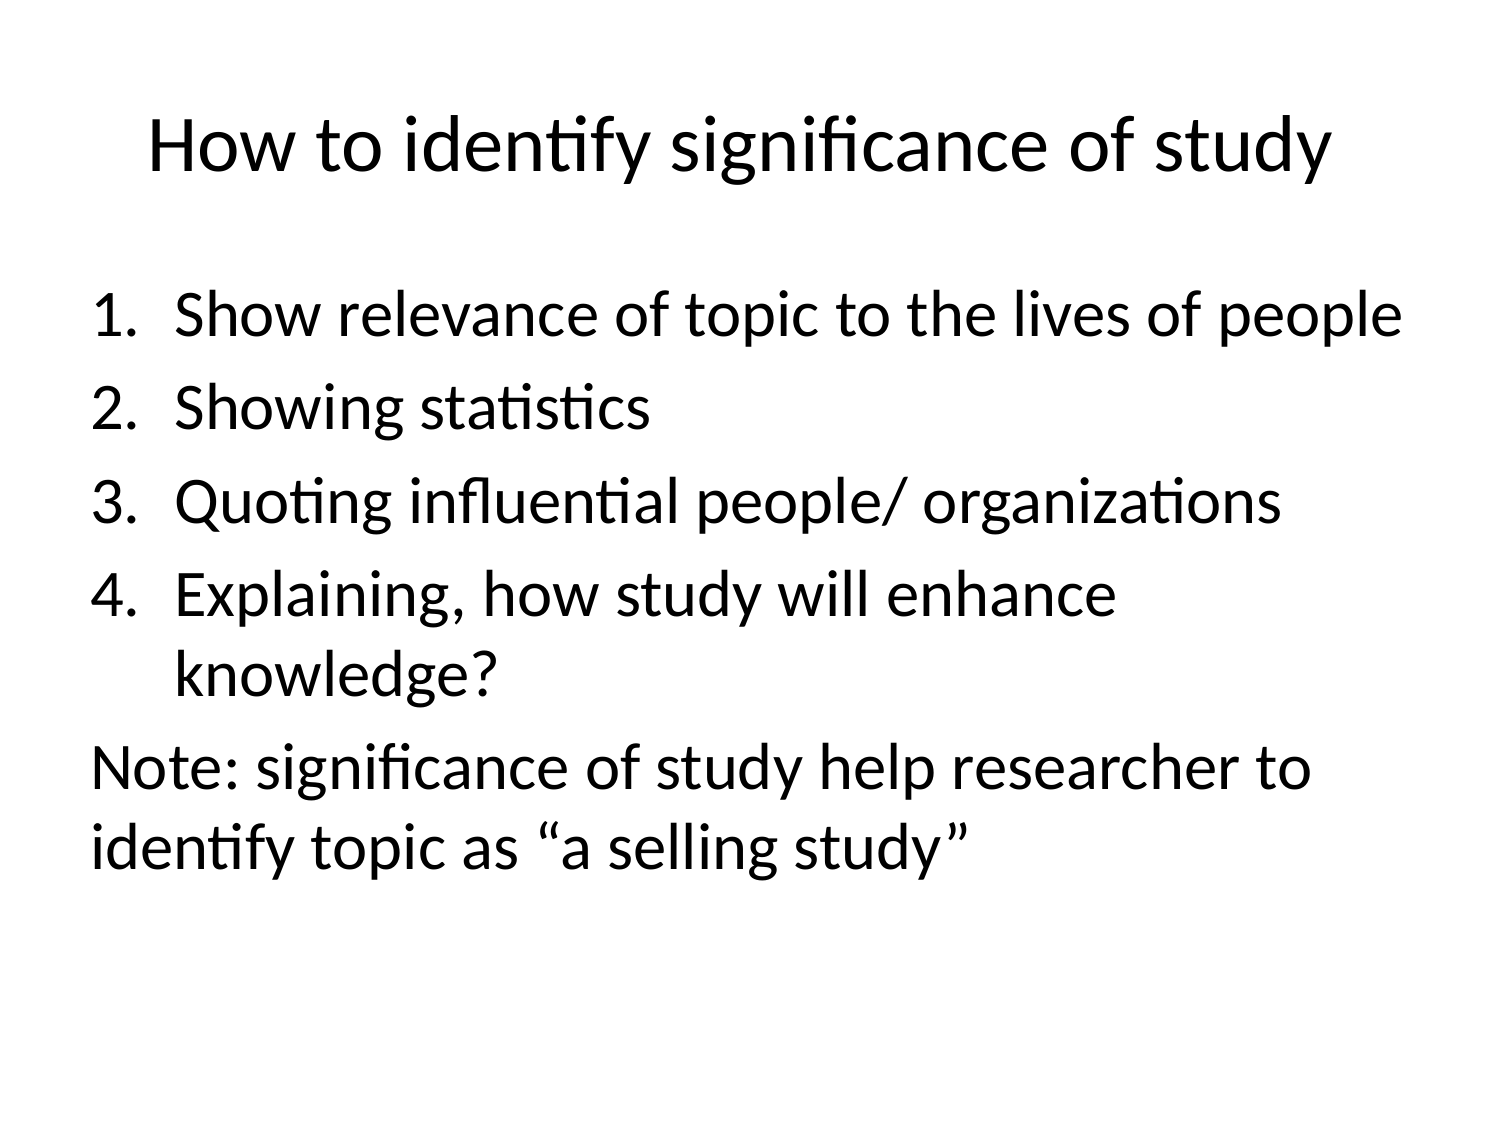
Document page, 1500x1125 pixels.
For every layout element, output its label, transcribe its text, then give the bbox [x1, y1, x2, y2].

title How to identify significance of study [75, 45, 1425, 233]
list Show relevance of topic to the lives of people Showing statistics Quoting influential people/ organizations Explaining, how study will enhance knowledge? Note: significance of study help researcher to identify topic as “a selling study” [75, 262, 1425, 1005]
